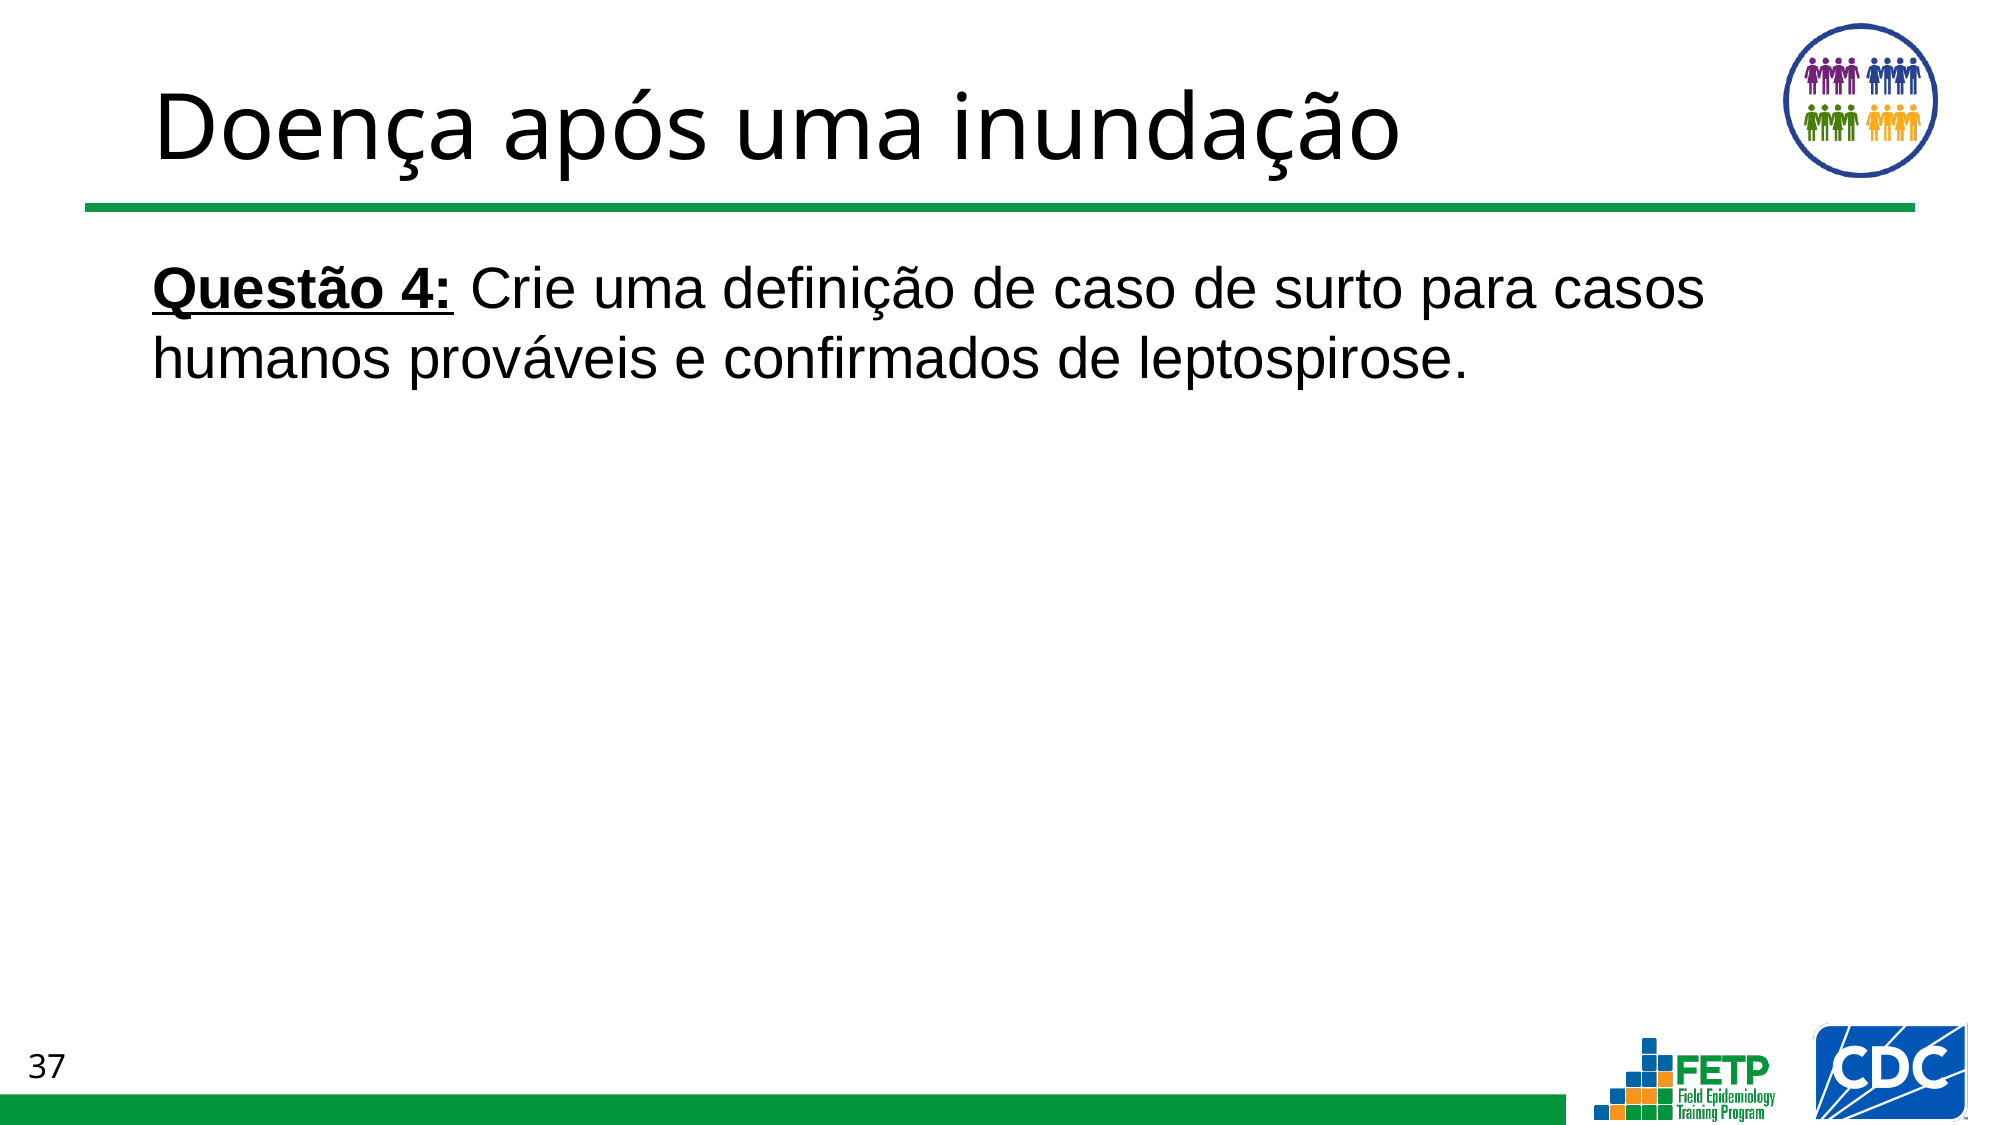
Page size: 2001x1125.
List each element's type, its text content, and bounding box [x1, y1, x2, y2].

picture [1783, 23, 1938, 178]
title Doença após uma inundação [137, 73, 1738, 205]
list Questão 4: Crie uma definição de caso de surto para casos humanos prováveis e confirmados de leptospirose. [137, 242, 1863, 1004]
picture [1813, 1023, 1968, 1122]
picture [1594, 1038, 1775, 1122]
